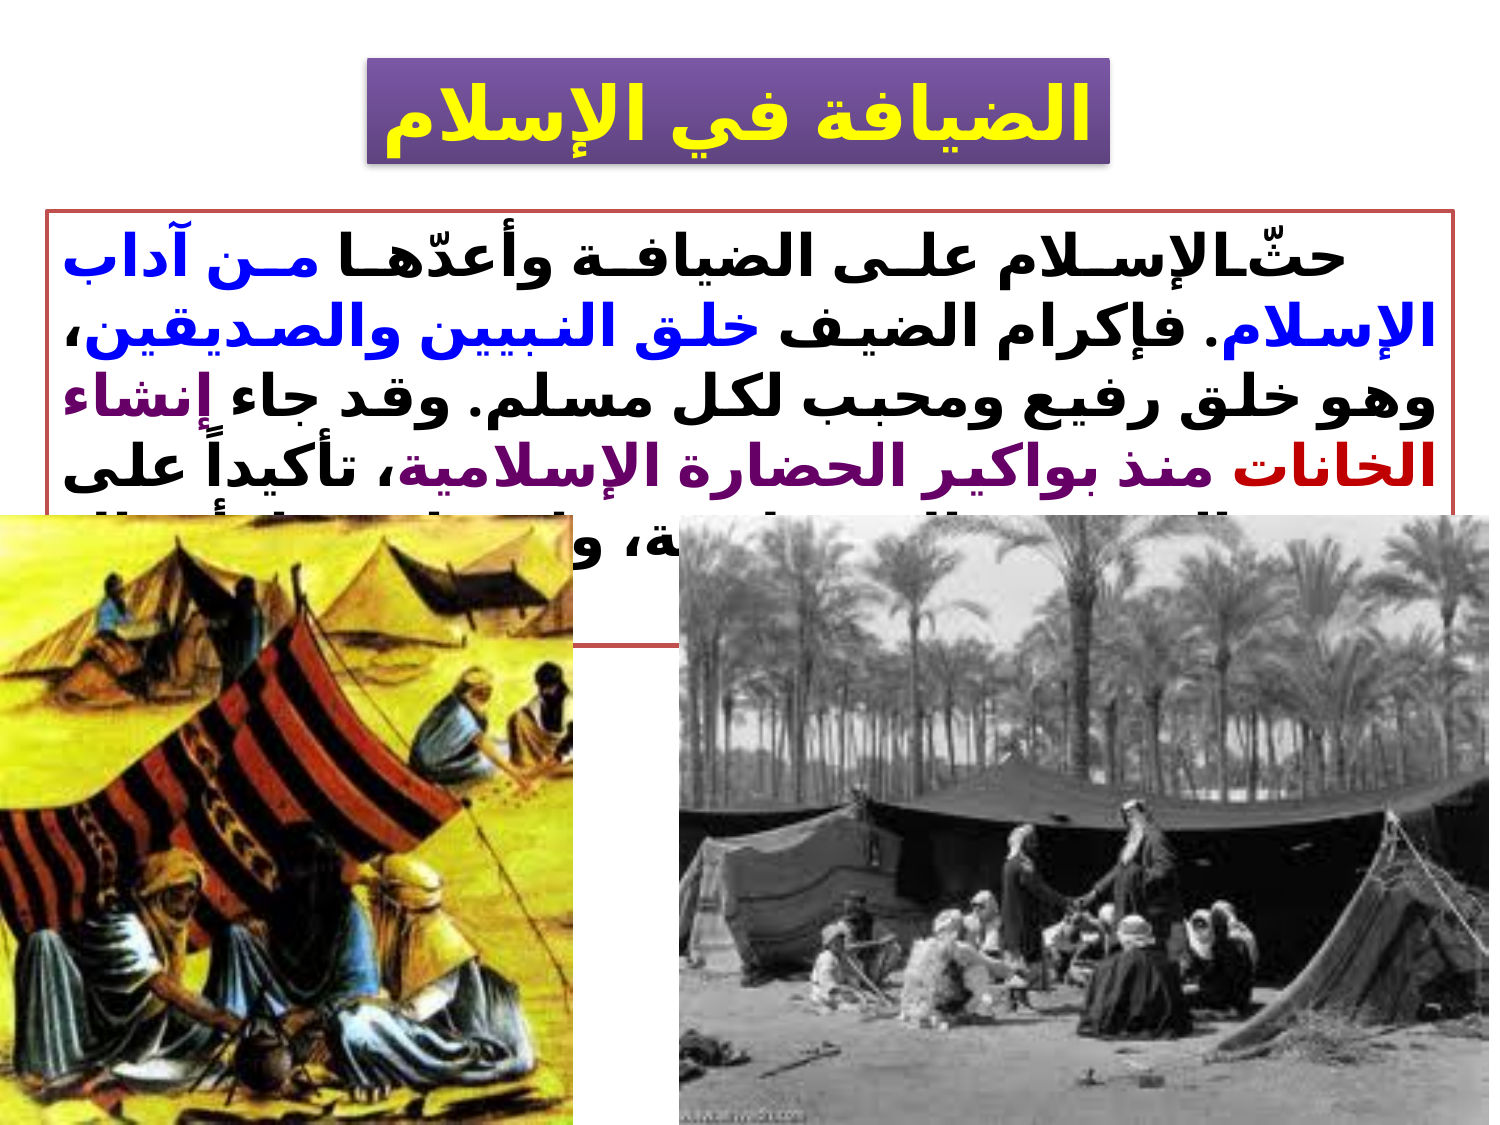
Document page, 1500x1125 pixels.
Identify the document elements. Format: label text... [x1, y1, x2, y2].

text_box حثّ الإسلام على الضيافة وأعدّها من آداب الإسلام. فإكرام الضيف خلق النبيين والصديقين، وهو خلق رفيع ومحبب لكل مسلم. وقد جاء إنشاء الخانات منذ بواكير الحضارة الإسلامية، تأكيداً على رقي المدنية الإسلامية، وإهتمامها بأحوال المسافرين والغرباء. [45, 209, 1455, 648]
picture [679, 515, 1489, 1125]
text_box الضيافة في الإسلام [367, 58, 1110, 164]
picture [0, 515, 573, 1125]
